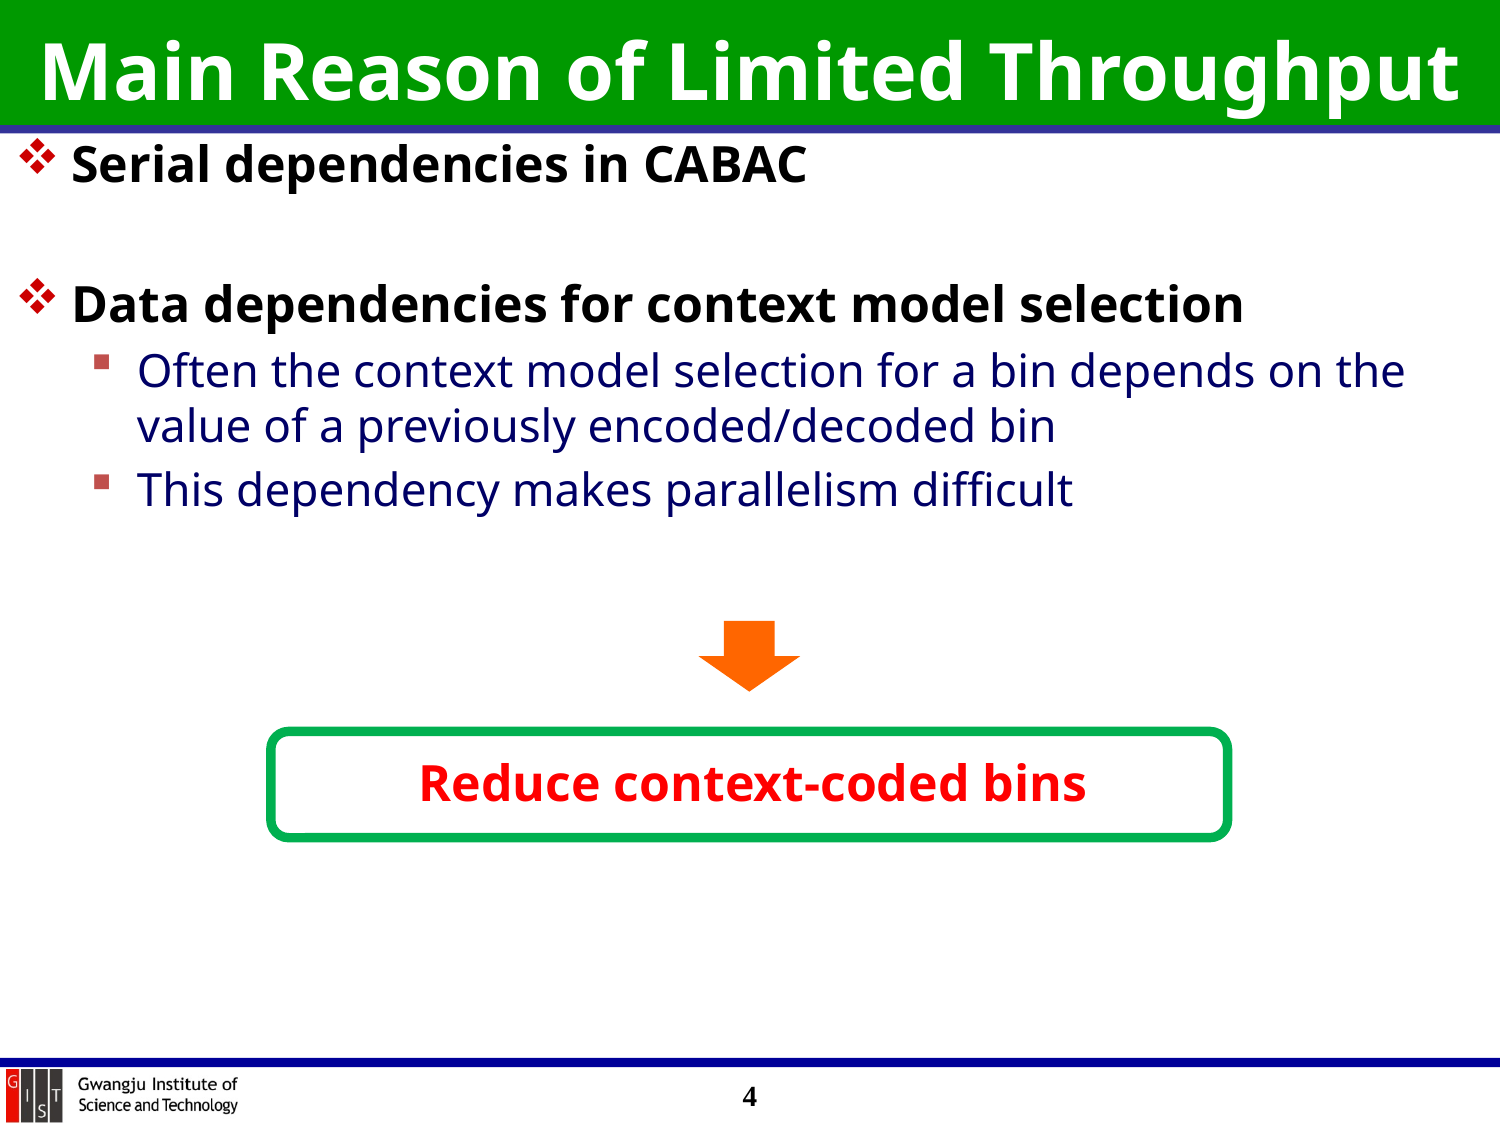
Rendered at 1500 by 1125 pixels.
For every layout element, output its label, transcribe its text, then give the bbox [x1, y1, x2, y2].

text_box [698, 620, 801, 692]
picture [6, 1069, 238, 1123]
title Main Reason of Limited Throughput [0, 12, 1500, 123]
slide_number 4 [575, 1065, 925, 1125]
text_box [270, 731, 1228, 838]
list Serial dependencies in CABAC Data dependencies for context model selection Often the context model selection for a bin depends on the value of a previously encoded/decoded bin This dependency makes parallelism difficult [0, 123, 1500, 1039]
